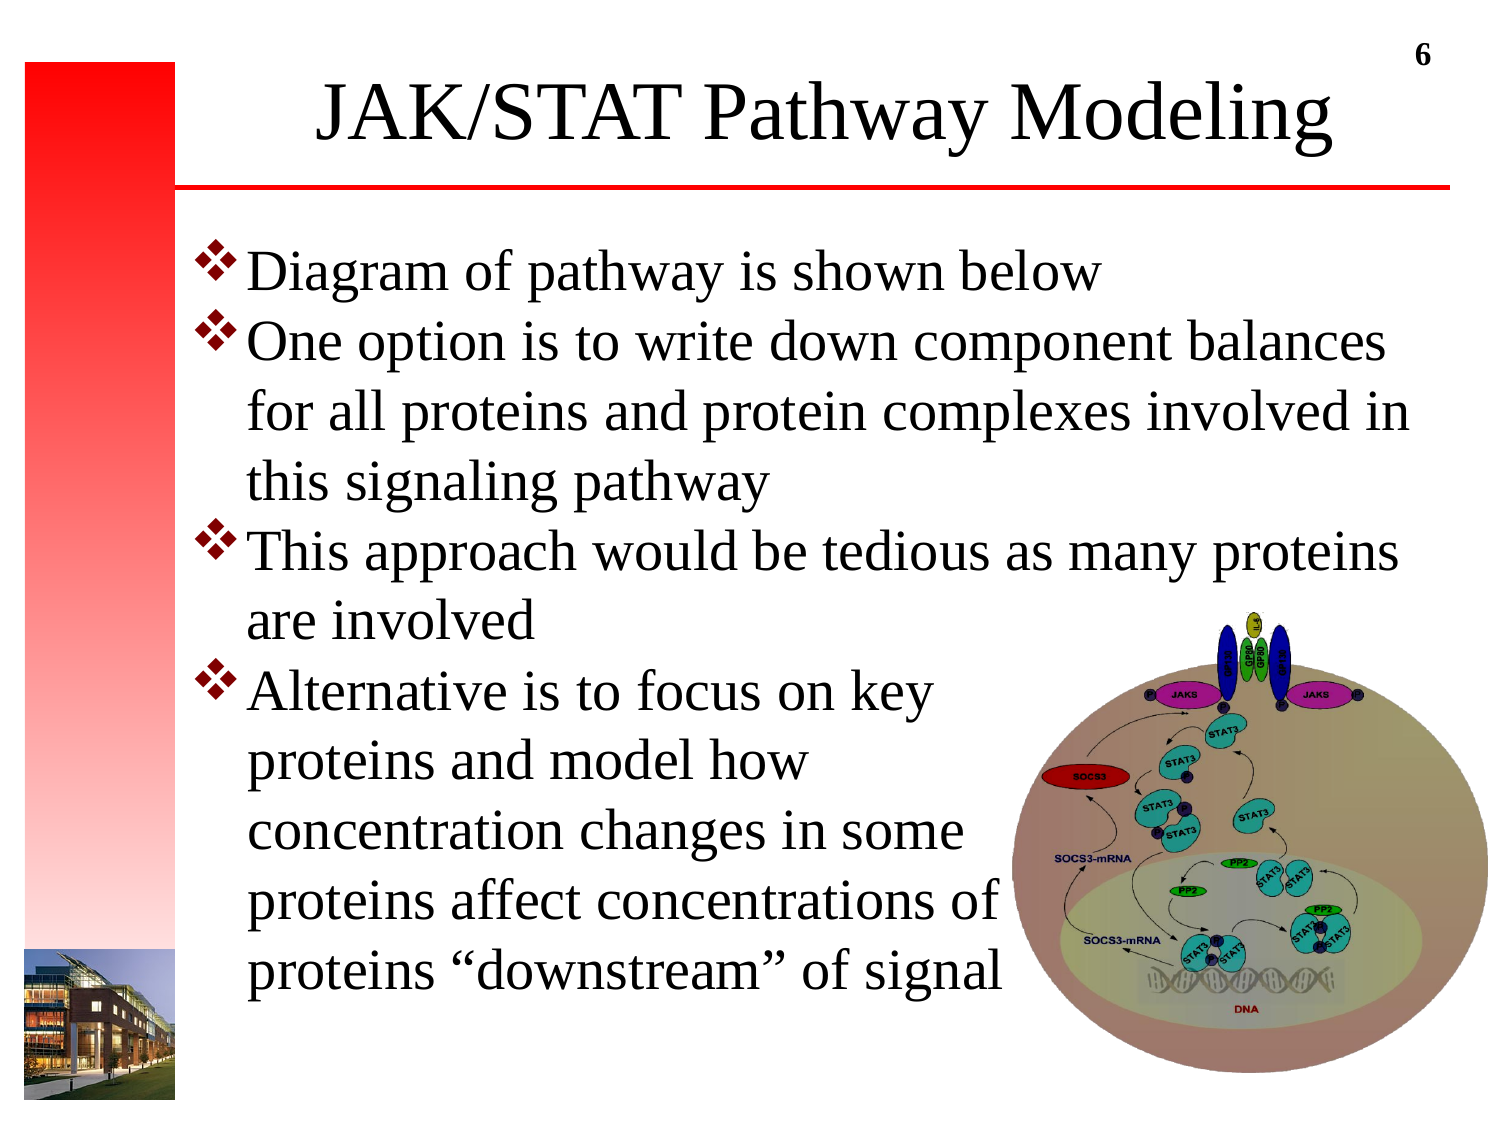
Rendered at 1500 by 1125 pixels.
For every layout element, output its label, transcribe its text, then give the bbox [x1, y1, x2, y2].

title JAK/STAT Pathway Modeling [199, 37, 1451, 176]
picture [24, 949, 175, 1100]
picture [1012, 612, 1488, 1073]
text_box Diagram of pathway is shown below One option is to write down component balances for all proteins and protein complexes involved in this signaling pathway This approach would be tedious as many proteins are involved Alternative is to focus on key proteins and model how concentration changes in some proteins affect concentrations of proteins “downstream” of signal [174, 224, 1463, 1013]
